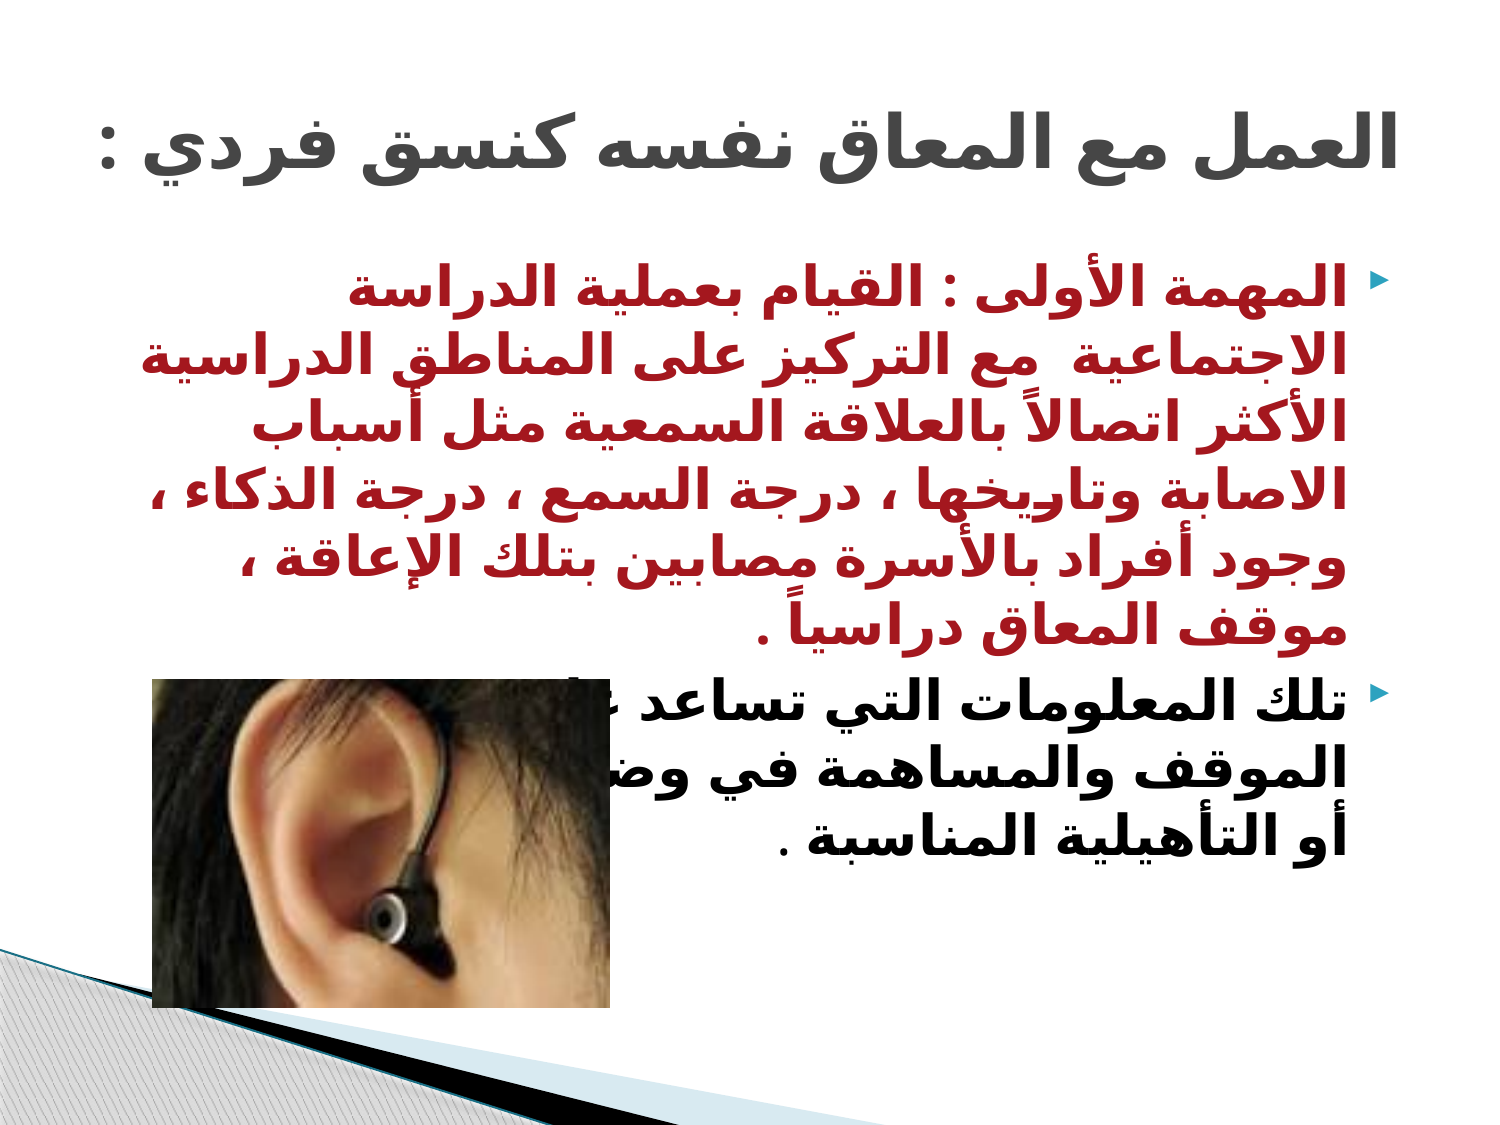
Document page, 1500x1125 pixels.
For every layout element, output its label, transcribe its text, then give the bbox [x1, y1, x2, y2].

picture [152, 679, 610, 1008]
list المهمة الأولى : القيام بعملية الدراسة الاجتماعية مع التركيز على المناطق الدراسية الأكثر اتصالاً بالعلاقة السمعية مثل أسباب الاصابة وتاريخها ، درجة السمع ، درجة الذكاء ، وجود أفراد بالأسرة مصابين بتلك الإعاقة ، موقف المعاق دراسياً . تلك المعلومات التي تساعد على تشخيص الموقف والمساهمة في وضع الخطة العلاجية أو التأهيلية المناسبة . [75, 243, 1425, 986]
title العمل مع المعاق نفسه كنسق فردي : [75, 45, 1425, 233]
